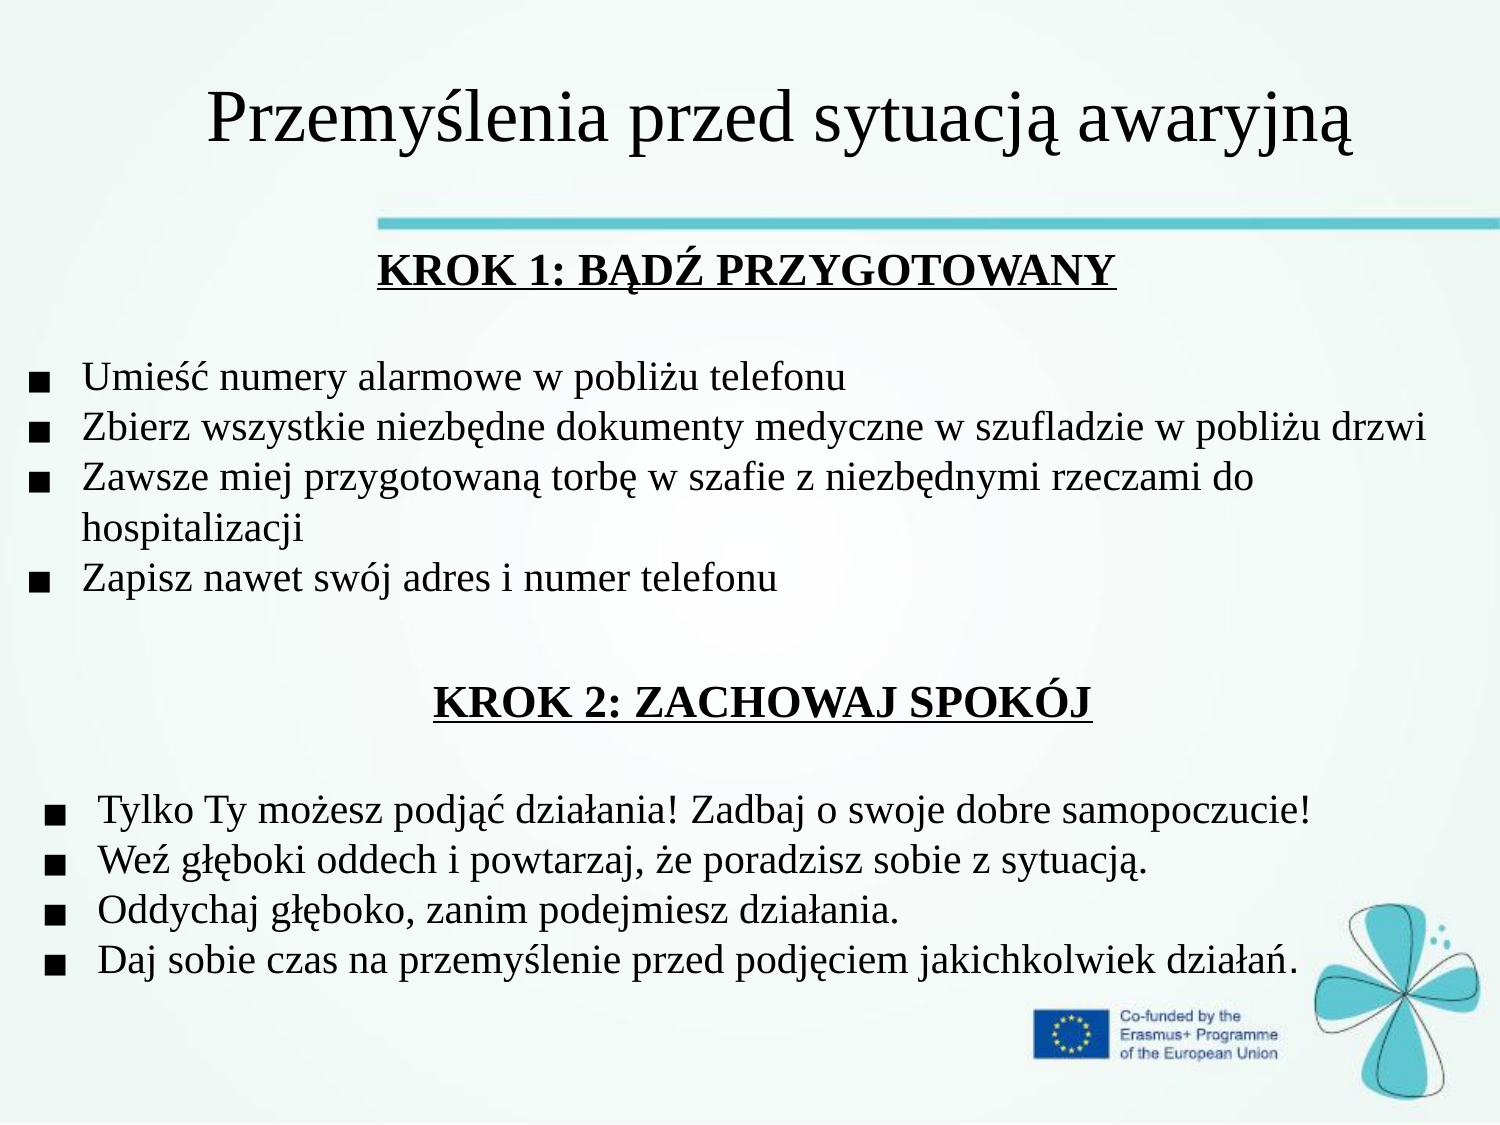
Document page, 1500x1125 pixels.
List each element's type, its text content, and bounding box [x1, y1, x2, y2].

text_box KROK 1: BĄDŹ PRZYGOTOWANY Umieść numery alarmowe w pobliżu telefonu Zbierz wszystkie niezbędne dokumenty medyczne w szufladzie w pobliżu drzwi Zawsze miej przygotowaną torbę w szafie z niezbędnymi rzeczami do hospitalizacji Zapisz nawet swój adres i numer telefonu [10, 231, 1484, 607]
picture [0, 0, 1500, 1125]
text_box Przemyślenia przed sytuacją awaryjną [164, 58, 1396, 164]
text_box KROK 2: ZACHOWAJ SPOKÓJ Tylko Ty możesz podjąć działania! Zadbaj o swoje dobre samopoczucie! Weź głęboki oddech i powtarzaj, że poradzisz sobie z sytuacją. Oddychaj głęboko, zanim podejmiesz działania. Daj sobie czas na przemyślenie przed podjęciem jakichkolwiek działań. [26, 664, 1500, 990]
